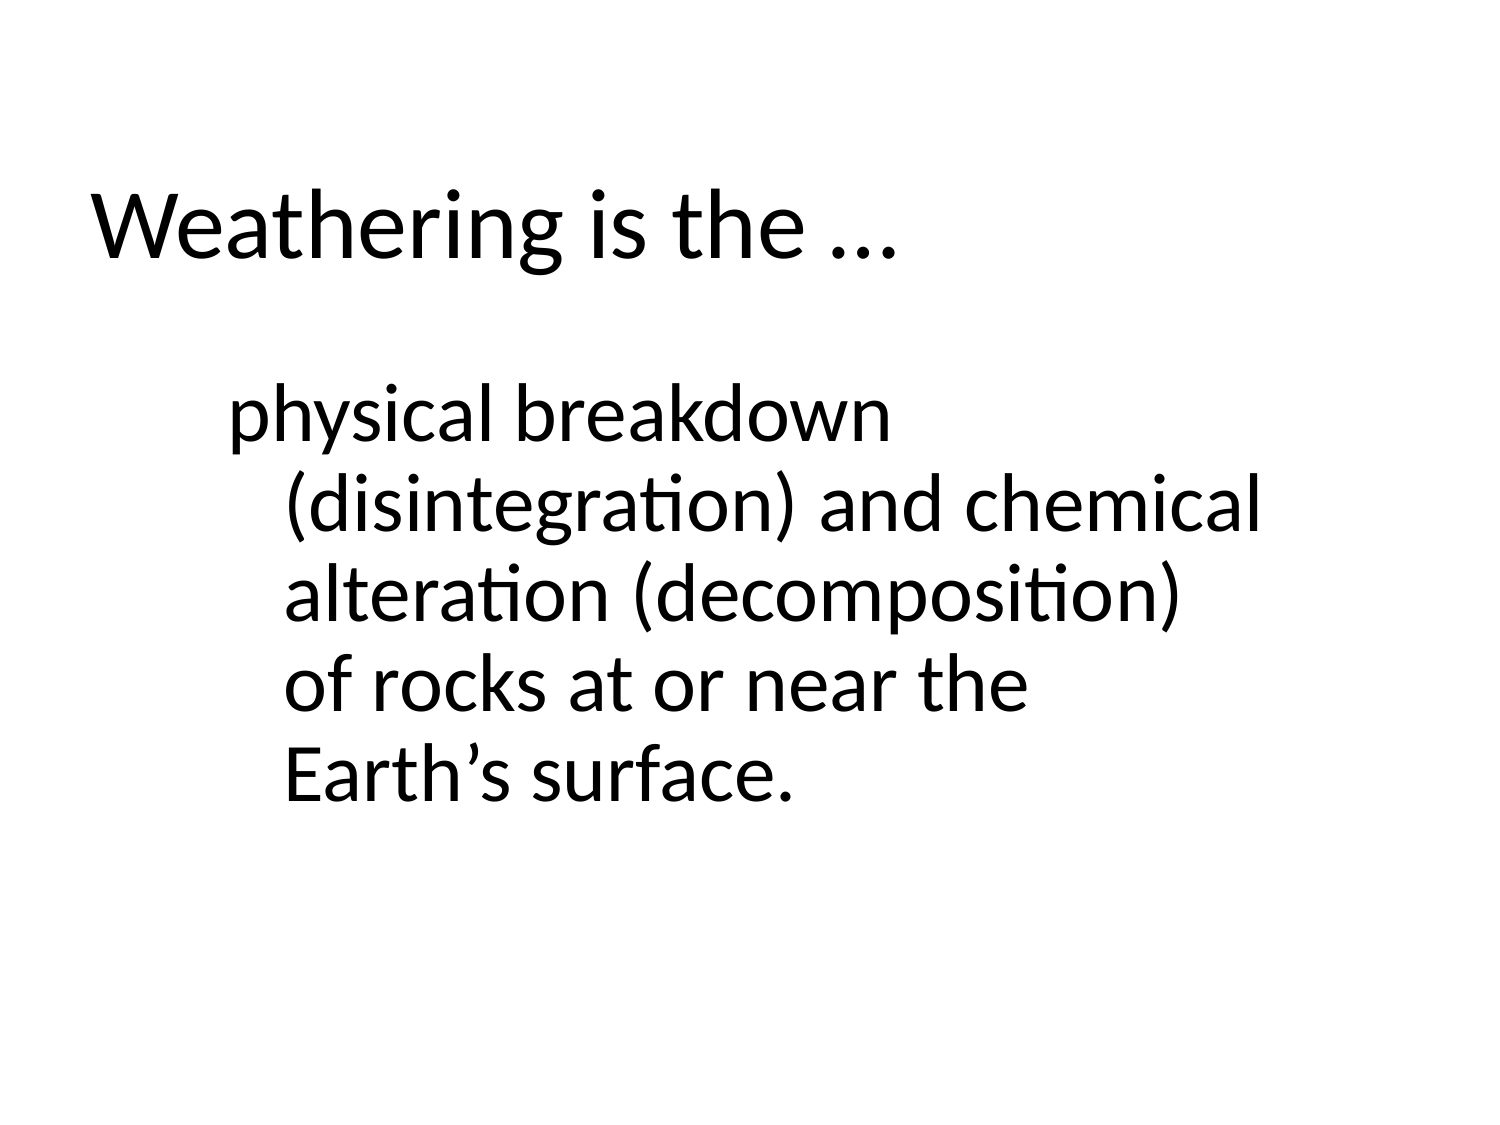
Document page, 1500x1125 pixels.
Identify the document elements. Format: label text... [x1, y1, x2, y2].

list physical breakdown (disintegration) and chemical alteration (decomposition) of rocks at or near the Earth’s surface. [212, 362, 1288, 850]
title Weathering is the … [75, 125, 1425, 313]
